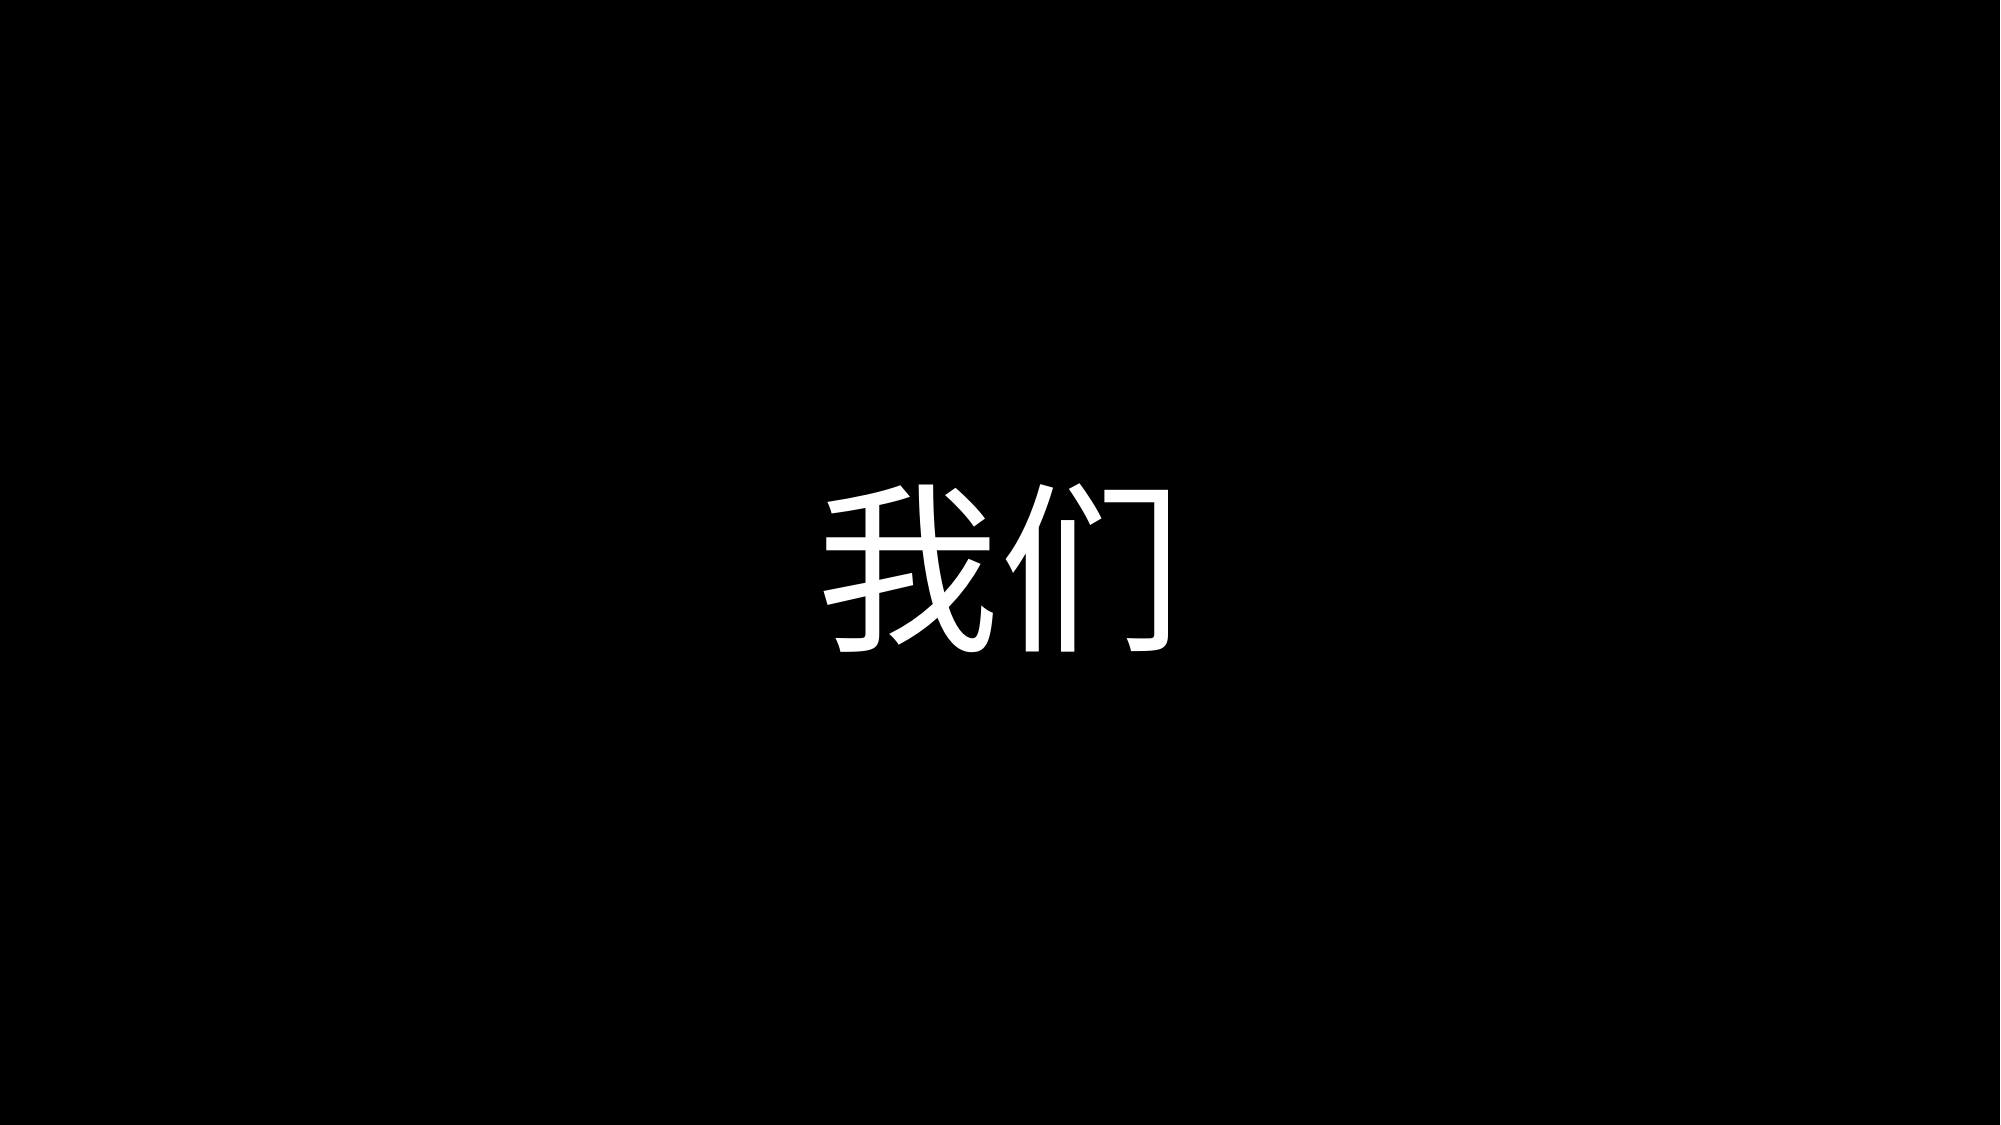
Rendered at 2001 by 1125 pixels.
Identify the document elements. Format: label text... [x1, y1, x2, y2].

text_box 我们 [774, 447, 1226, 682]
